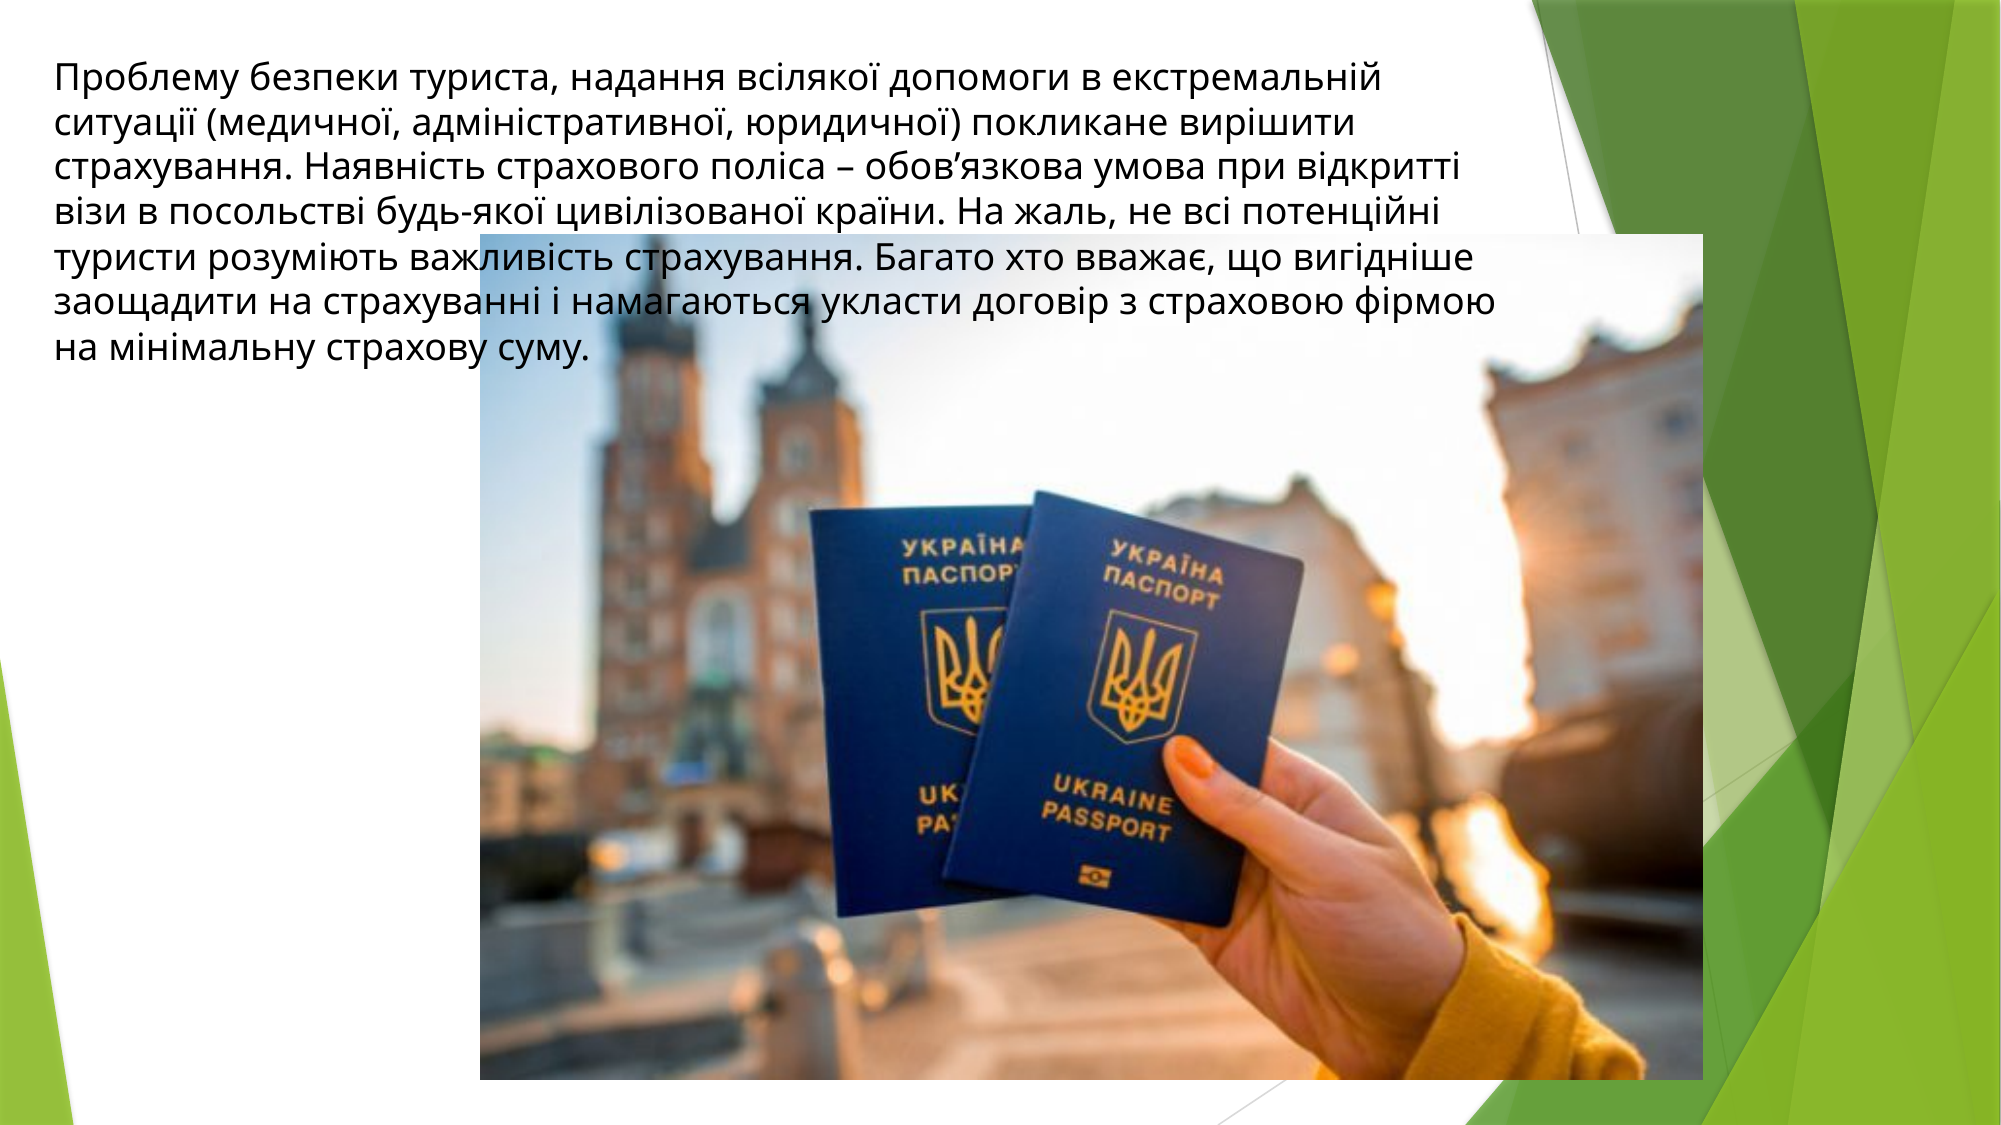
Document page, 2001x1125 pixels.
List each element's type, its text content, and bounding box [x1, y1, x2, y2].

picture [480, 234, 1703, 1081]
list Проблему безпеки туриста, надання всілякої допомоги в екстремальній ситуації (медичної, адміністративної, юридичної) покликане вирішити страхування. Наявність страхового поліса – обов’язкова умова при відкритті візи в посольстві будь-якої цивілізованої країни. На жаль, не всі потенційні туристи розуміють важливість страхування. Багато хто вважає, що вигідніше заощадити на страхуванні і намагаються укласти договір з страховою фірмою на мінімальну страхову суму. [38, 45, 1522, 992]
